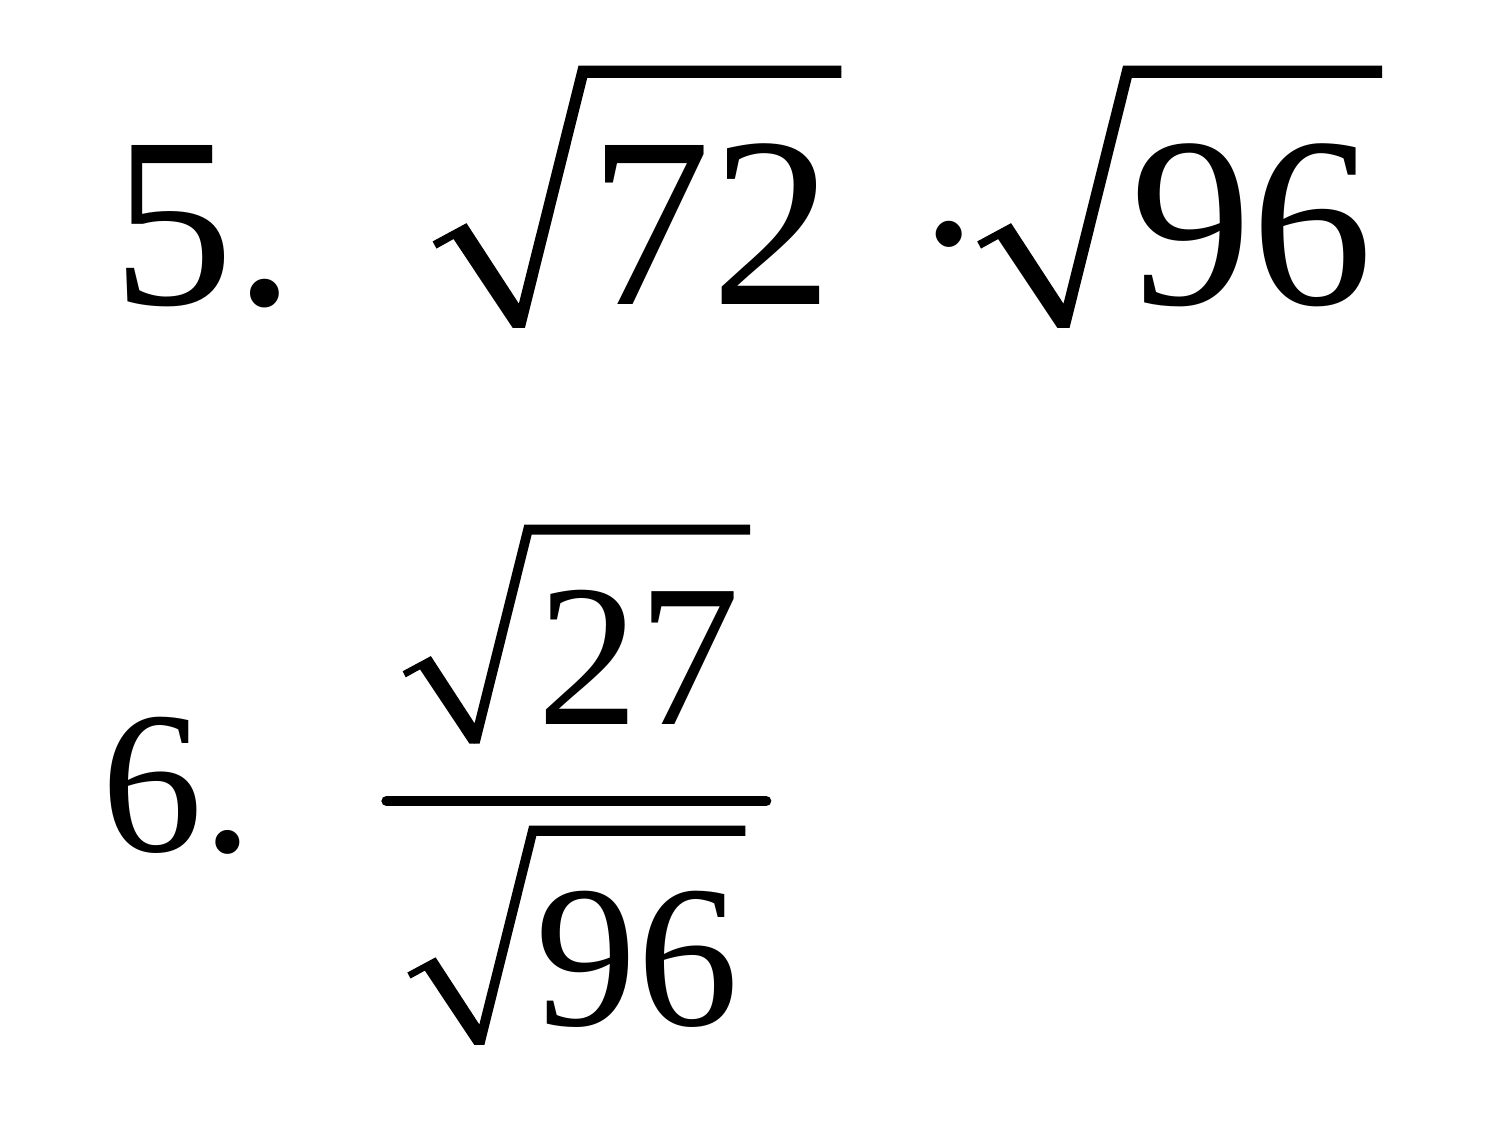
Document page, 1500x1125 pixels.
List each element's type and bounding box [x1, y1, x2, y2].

text_box [87, 496, 788, 1076]
text_box [99, 37, 1413, 354]
